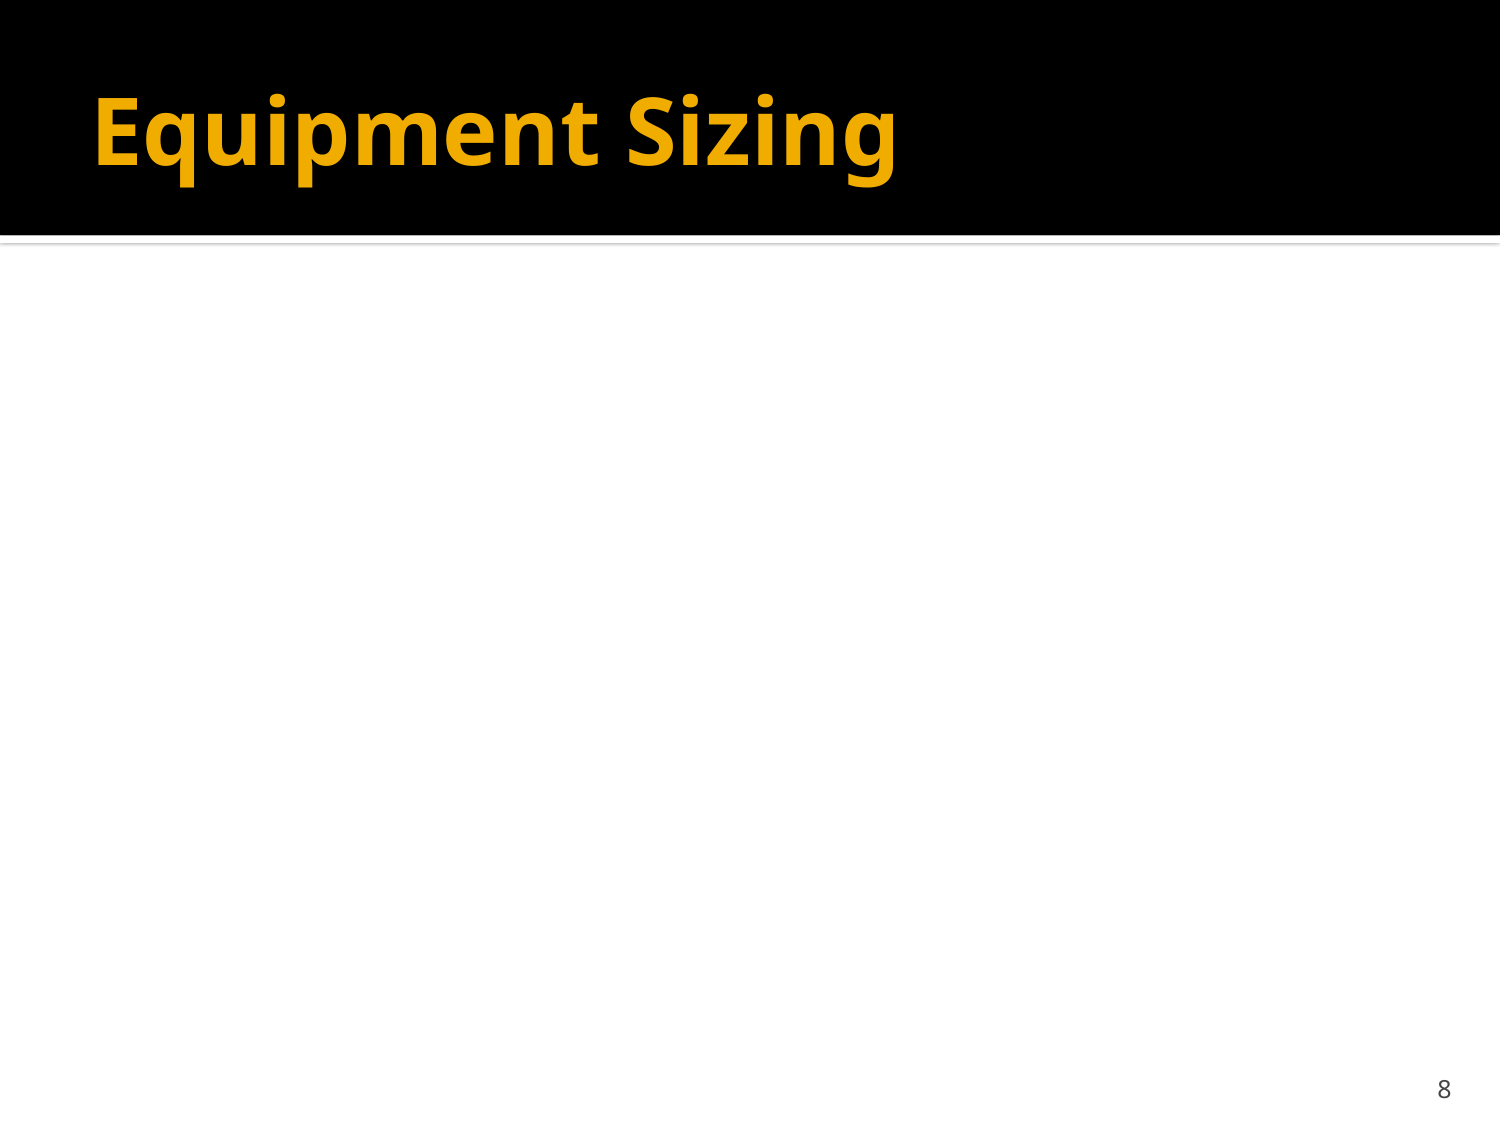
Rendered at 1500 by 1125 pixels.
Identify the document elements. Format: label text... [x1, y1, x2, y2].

slide_number 8 [1345, 1062, 1467, 1108]
title Equipment Sizing [75, 25, 1425, 231]
